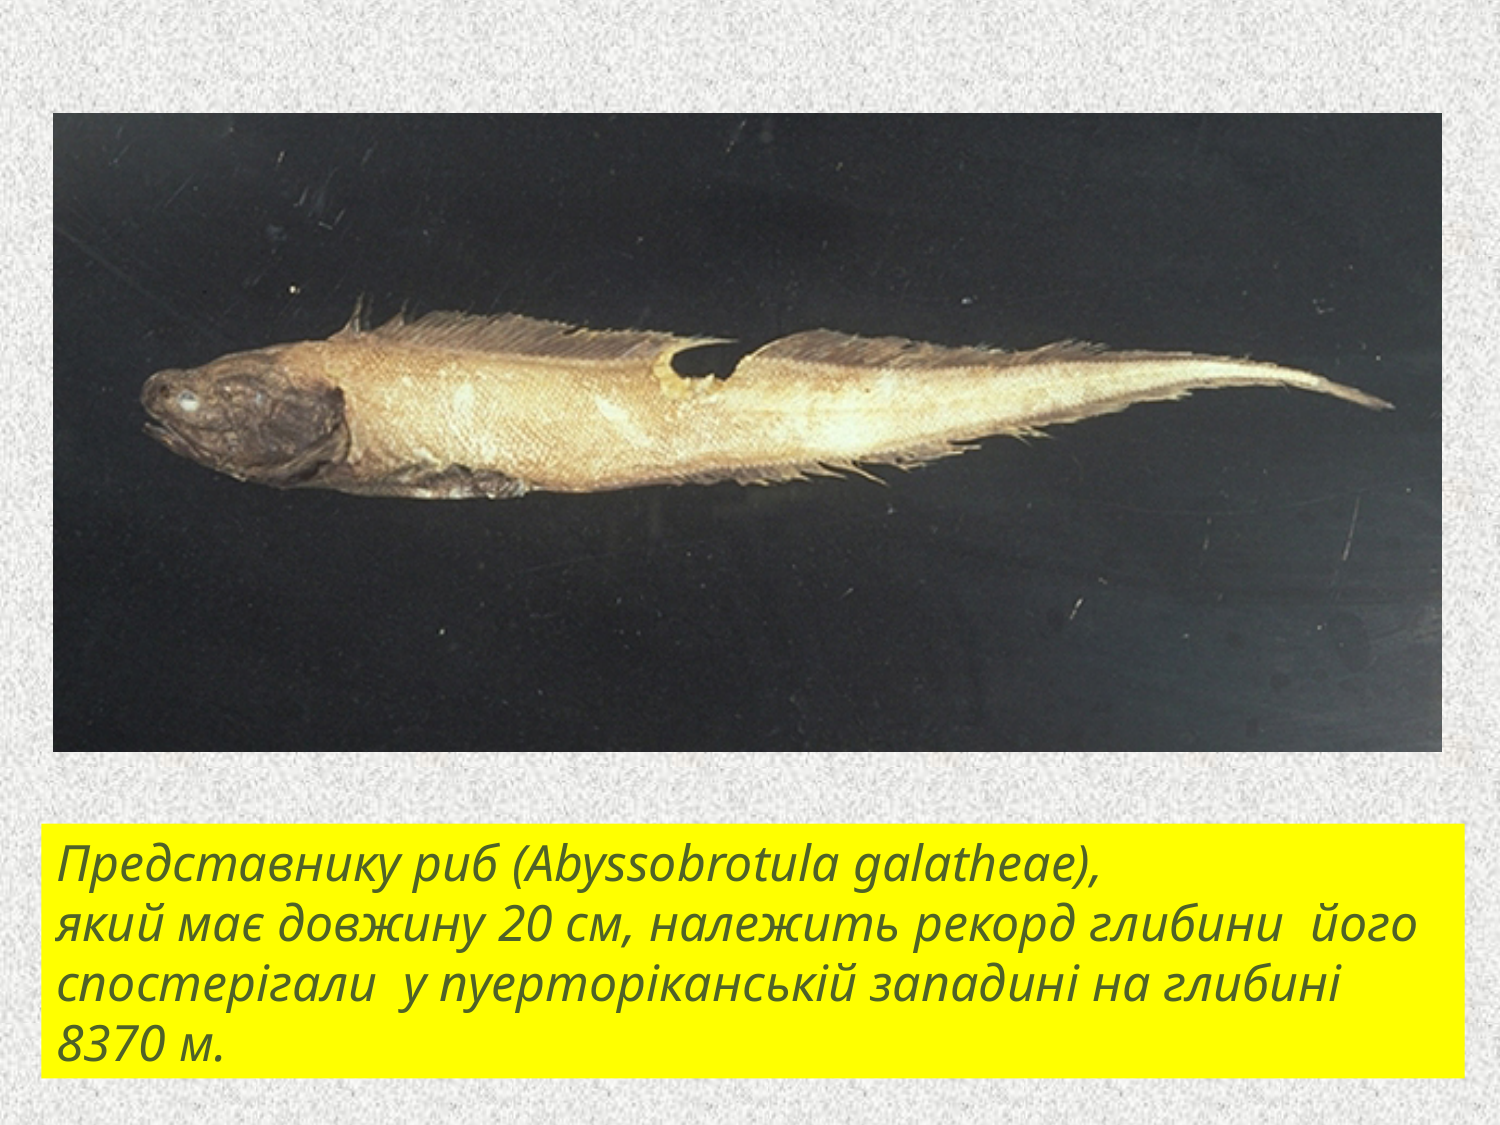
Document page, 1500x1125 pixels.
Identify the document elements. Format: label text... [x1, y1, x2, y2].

picture [0, 0, 1500, 1125]
text_box Представнику риб (Abyssobrotula galatheae), який має довжину 20 cм, належить рекорд глибини його спостерігали у пуерторіканській западині на глибині 8370 м. [41, 823, 1465, 1079]
